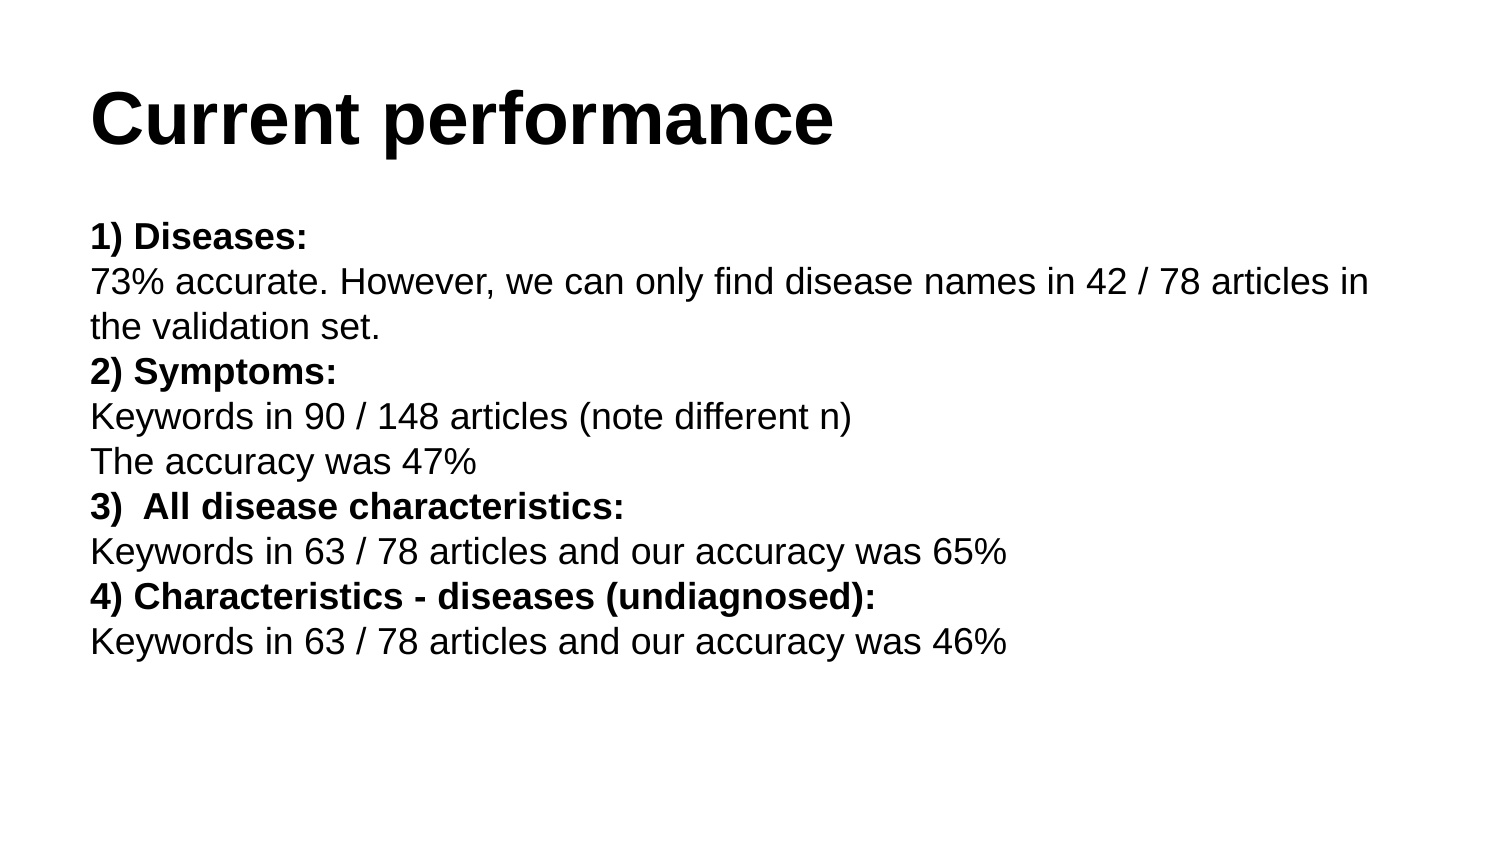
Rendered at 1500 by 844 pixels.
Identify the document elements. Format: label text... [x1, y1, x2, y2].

list 1) Diseases: 73% accurate. However, we can only find disease names in 42 / 78 articles in the validation set. 2) Symptoms: Keywords in 90 / 148 articles (note different n) The accuracy was 47% 3) All disease characteristics: Keywords in 63 / 78 articles and our accuracy was 65% 4) Characteristics - diseases (undiagnosed): Keywords in 63 / 78 articles and our accuracy was 46% [75, 196, 1425, 808]
title Current performance [75, 33, 1425, 175]
